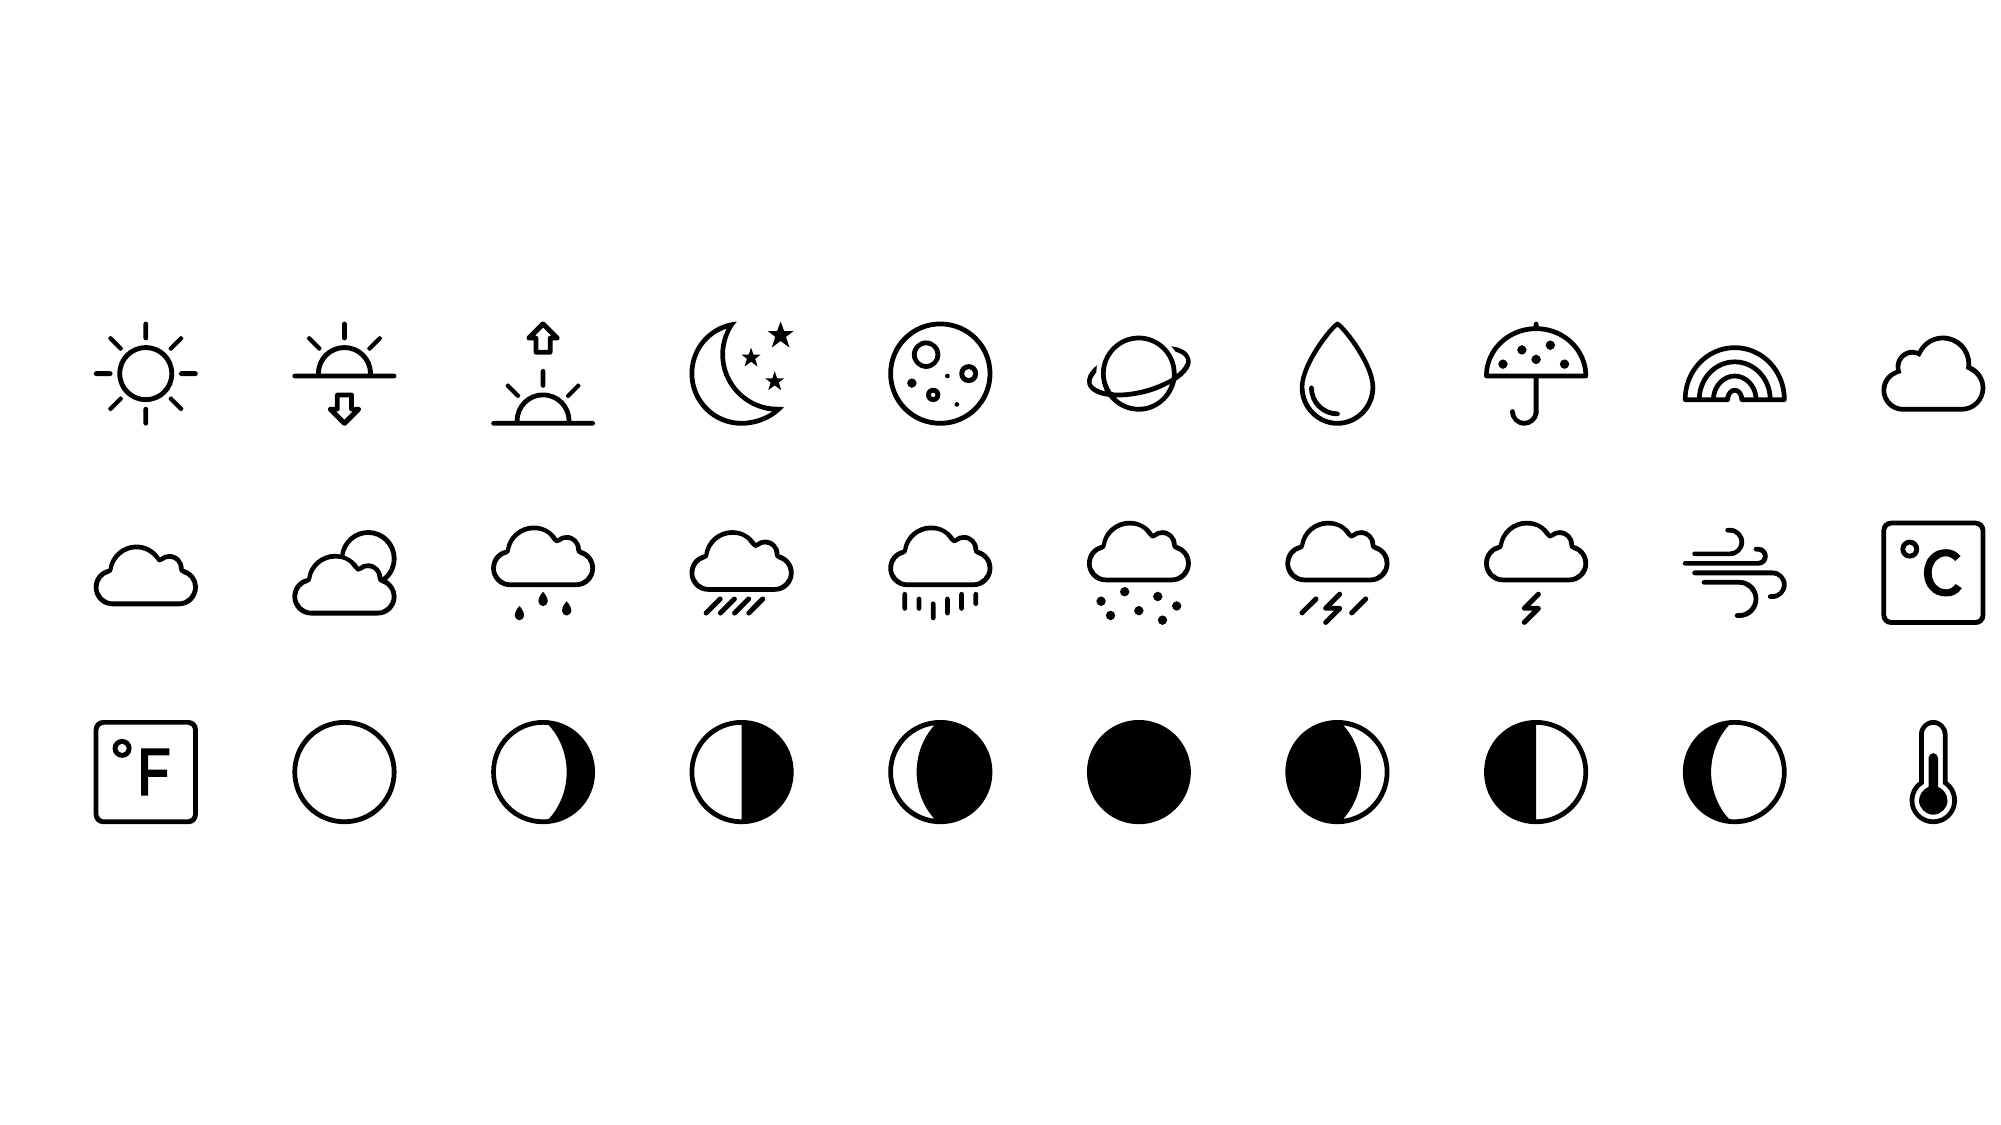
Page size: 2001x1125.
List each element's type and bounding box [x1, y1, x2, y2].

text_box [1682, 720, 1787, 825]
text_box [1349, 596, 1369, 616]
text_box [1087, 335, 1191, 412]
text_box [1119, 587, 1130, 597]
text_box [292, 345, 397, 379]
text_box [1299, 596, 1319, 616]
text_box [178, 371, 198, 377]
text_box [514, 606, 525, 621]
text_box [888, 720, 993, 825]
text_box [306, 336, 322, 351]
text_box [1484, 720, 1589, 825]
text_box [888, 525, 993, 588]
text_box [888, 321, 993, 426]
text_box [689, 530, 794, 592]
text_box [703, 596, 723, 616]
text_box [1086, 520, 1191, 583]
text_box [689, 720, 794, 825]
text_box [1323, 591, 1343, 625]
text_box [1692, 570, 1787, 599]
text_box [491, 720, 596, 825]
text_box [1682, 345, 1787, 403]
text_box [1881, 520, 1986, 625]
text_box [1157, 615, 1168, 625]
text_box [561, 601, 572, 616]
text_box [292, 530, 397, 616]
text_box [1701, 579, 1759, 618]
text_box [1682, 546, 1768, 566]
text_box [1881, 335, 1986, 412]
text_box [367, 336, 383, 351]
text_box [1134, 605, 1144, 616]
text_box [1299, 321, 1376, 426]
text_box [108, 396, 124, 412]
text_box [945, 596, 950, 616]
text_box [143, 406, 149, 426]
text_box [292, 720, 397, 825]
text_box [689, 321, 785, 426]
text_box [342, 321, 347, 341]
text_box [143, 321, 149, 341]
text_box [973, 591, 979, 607]
text_box [93, 371, 113, 377]
text_box [930, 601, 936, 621]
text_box [491, 525, 596, 588]
text_box [327, 392, 362, 426]
text_box [916, 596, 922, 611]
text_box [1086, 720, 1191, 825]
text_box [732, 596, 752, 616]
text_box [959, 591, 964, 611]
text_box [1484, 520, 1589, 583]
text_box [1153, 591, 1163, 602]
text_box [1692, 527, 1745, 557]
text_box [1909, 720, 1958, 825]
text_box [491, 392, 596, 426]
text_box [108, 336, 124, 351]
text_box [1521, 591, 1541, 625]
text_box [168, 396, 184, 412]
text_box [1096, 596, 1106, 606]
text_box [746, 596, 766, 616]
text_box [93, 544, 198, 607]
text_box [505, 383, 521, 399]
text_box [1285, 720, 1390, 825]
text_box [1171, 601, 1182, 611]
text_box [717, 596, 737, 616]
text_box [1484, 321, 1589, 426]
text_box [540, 368, 546, 388]
text_box [538, 591, 548, 607]
text_box [1285, 520, 1390, 583]
text_box [168, 336, 184, 351]
text_box [902, 591, 908, 611]
text_box [526, 321, 560, 355]
text_box [1105, 610, 1116, 621]
text_box [565, 383, 581, 399]
text_box [93, 720, 198, 825]
text_box [767, 321, 794, 348]
text_box [117, 345, 175, 403]
